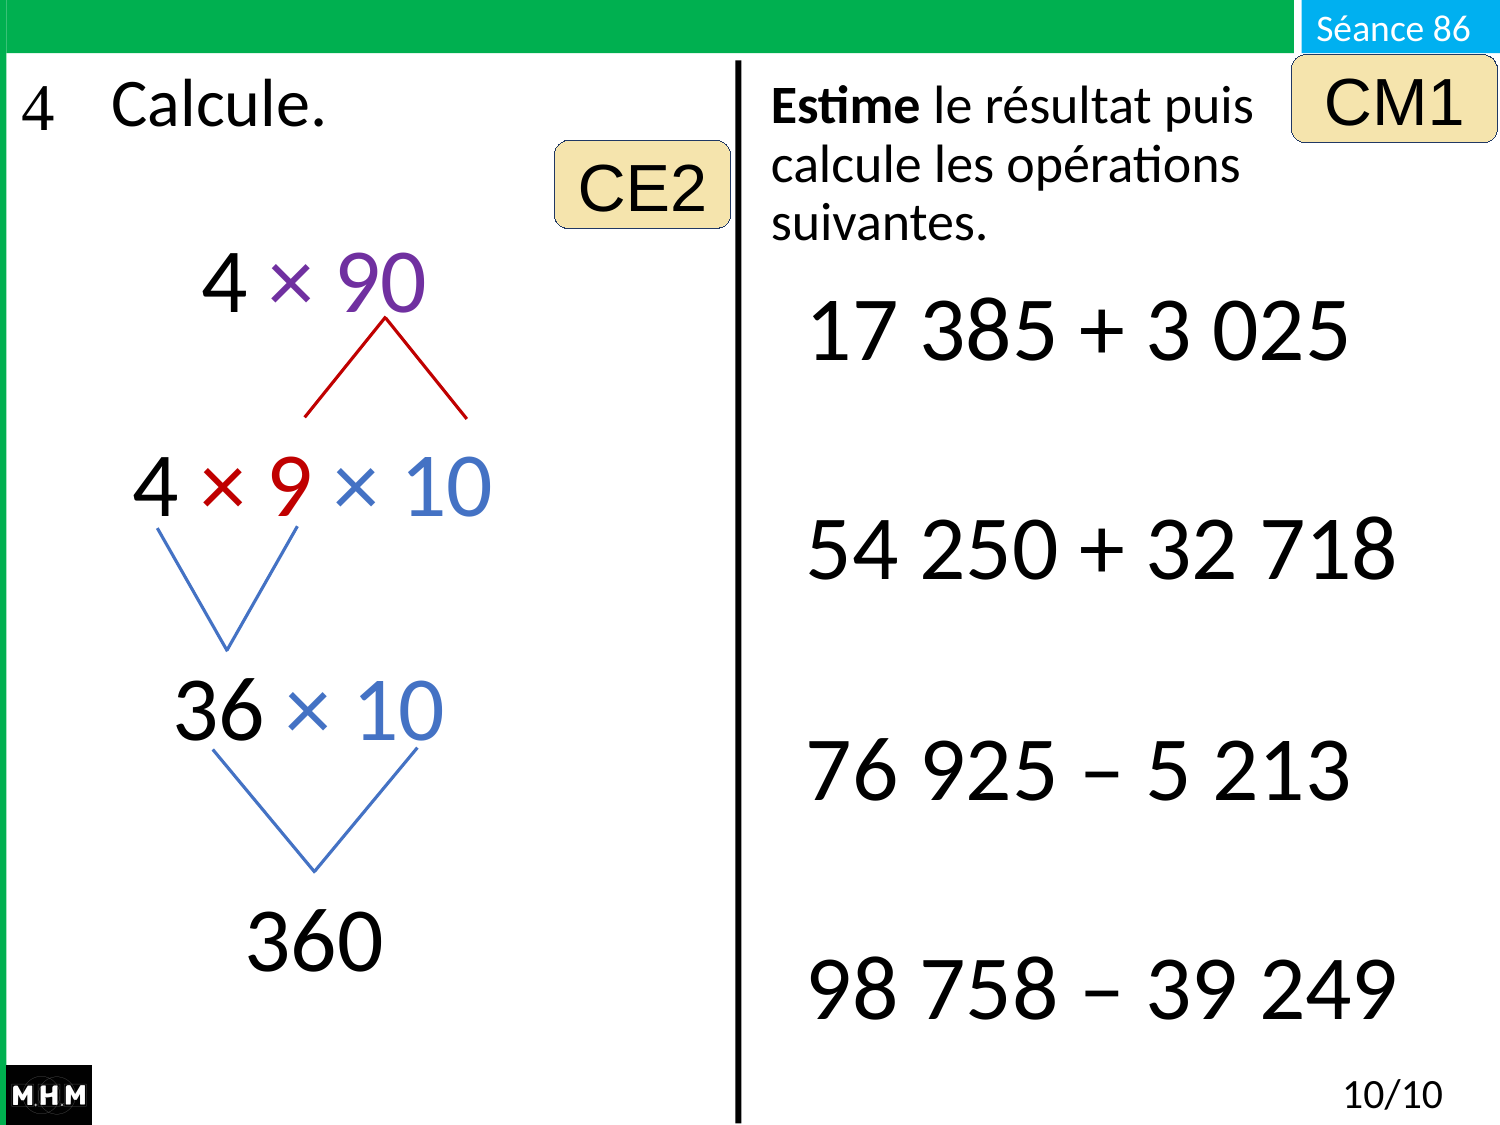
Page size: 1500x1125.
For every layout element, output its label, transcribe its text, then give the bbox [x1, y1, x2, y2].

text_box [157, 525, 298, 652]
picture [6, 1065, 92, 1125]
text_box 36 × 10 [157, 641, 543, 766]
text_box 4 × 90 [186, 213, 658, 338]
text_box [212, 747, 418, 873]
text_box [304, 316, 467, 420]
text_box Estime le résultat puis calcule les opérations suivantes. [756, 68, 1292, 262]
text_box CE2 [554, 140, 731, 229]
text_box 360 [229, 879, 418, 998]
text_box Calcule. [96, 60, 718, 149]
list 10/10 [1293, 1064, 1493, 1125]
text_box CM1 [1291, 54, 1498, 143]
text_box 4 × 9 × 10 [118, 417, 639, 543]
text_box 17 385 + 3 025 54 250 + 32 718 76 925 – 5 213 98 758 – 39 249 [791, 261, 1445, 1046]
